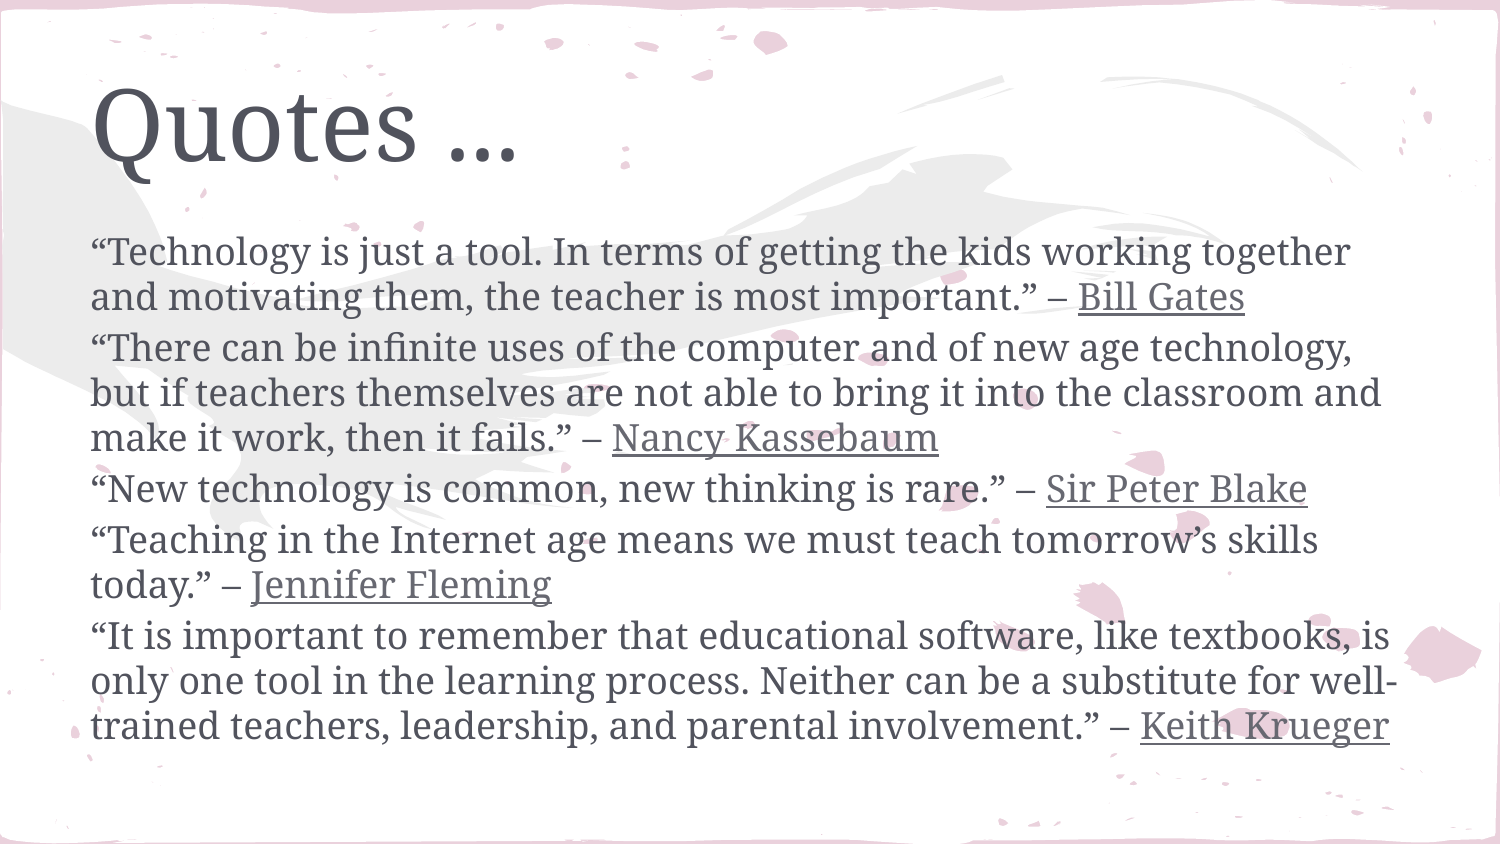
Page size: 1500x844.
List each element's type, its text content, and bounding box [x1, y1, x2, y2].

title Quotes ... [75, 25, 1425, 197]
list “Technology is just a tool. In terms of getting the kids working together and motivating them, the teacher is most important.” – Bill Gates “There can be infinite uses of the computer and of new age technology, but if teachers themselves are not able to bring it into the classroom and make it work, then it fails.” – Nancy Kassebaum “New technology is common, new thinking is rare.” – Sir Peter Blake “Teaching in the Internet age means we must teach tomorrow’s skills today.” – Jennifer Fleming “It is important to remember that educational software, like textbooks, is only one tool in the learning process. Neither can be a substitute for well-trained teachers, leadership, and parental involvement.” – Keith Krueger [75, 212, 1425, 808]
